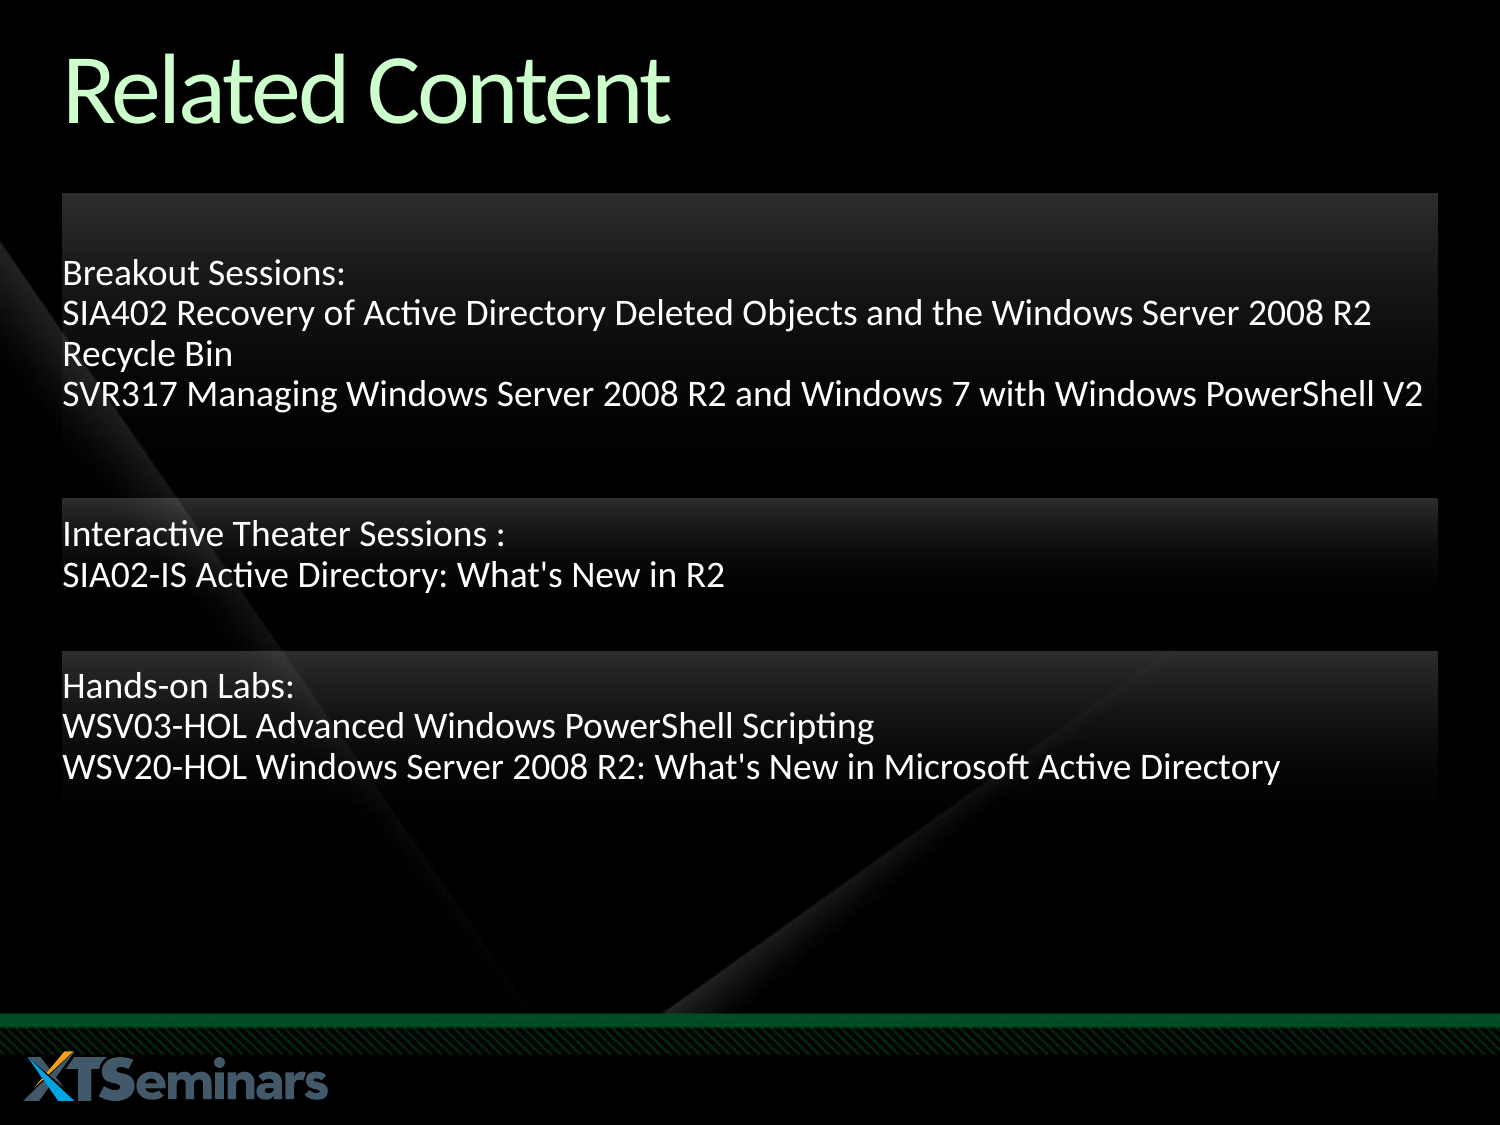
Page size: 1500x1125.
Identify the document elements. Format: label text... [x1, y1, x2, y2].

list Hands-on Labs: WSV03-HOL Advanced Windows PowerShell Scripting WSV20-HOL Windows Server 2008 R2: What's New in Microsoft Active Directory [62, 651, 1439, 843]
picture [0, 0, 1500, 1125]
list Interactive Theater Sessions : SIA02-IS Active Directory: What's New in R2 [62, 498, 1439, 612]
title Related Content [62, 37, 1437, 147]
list Breakout Sessions: SIA402 Recovery of Active Directory Deleted Objects and the Windows Server 2008 R2 Recycle Bin SVR317 Managing Windows Server 2008 R2 and Windows 7 with Windows PowerShell V2 [62, 193, 1439, 498]
